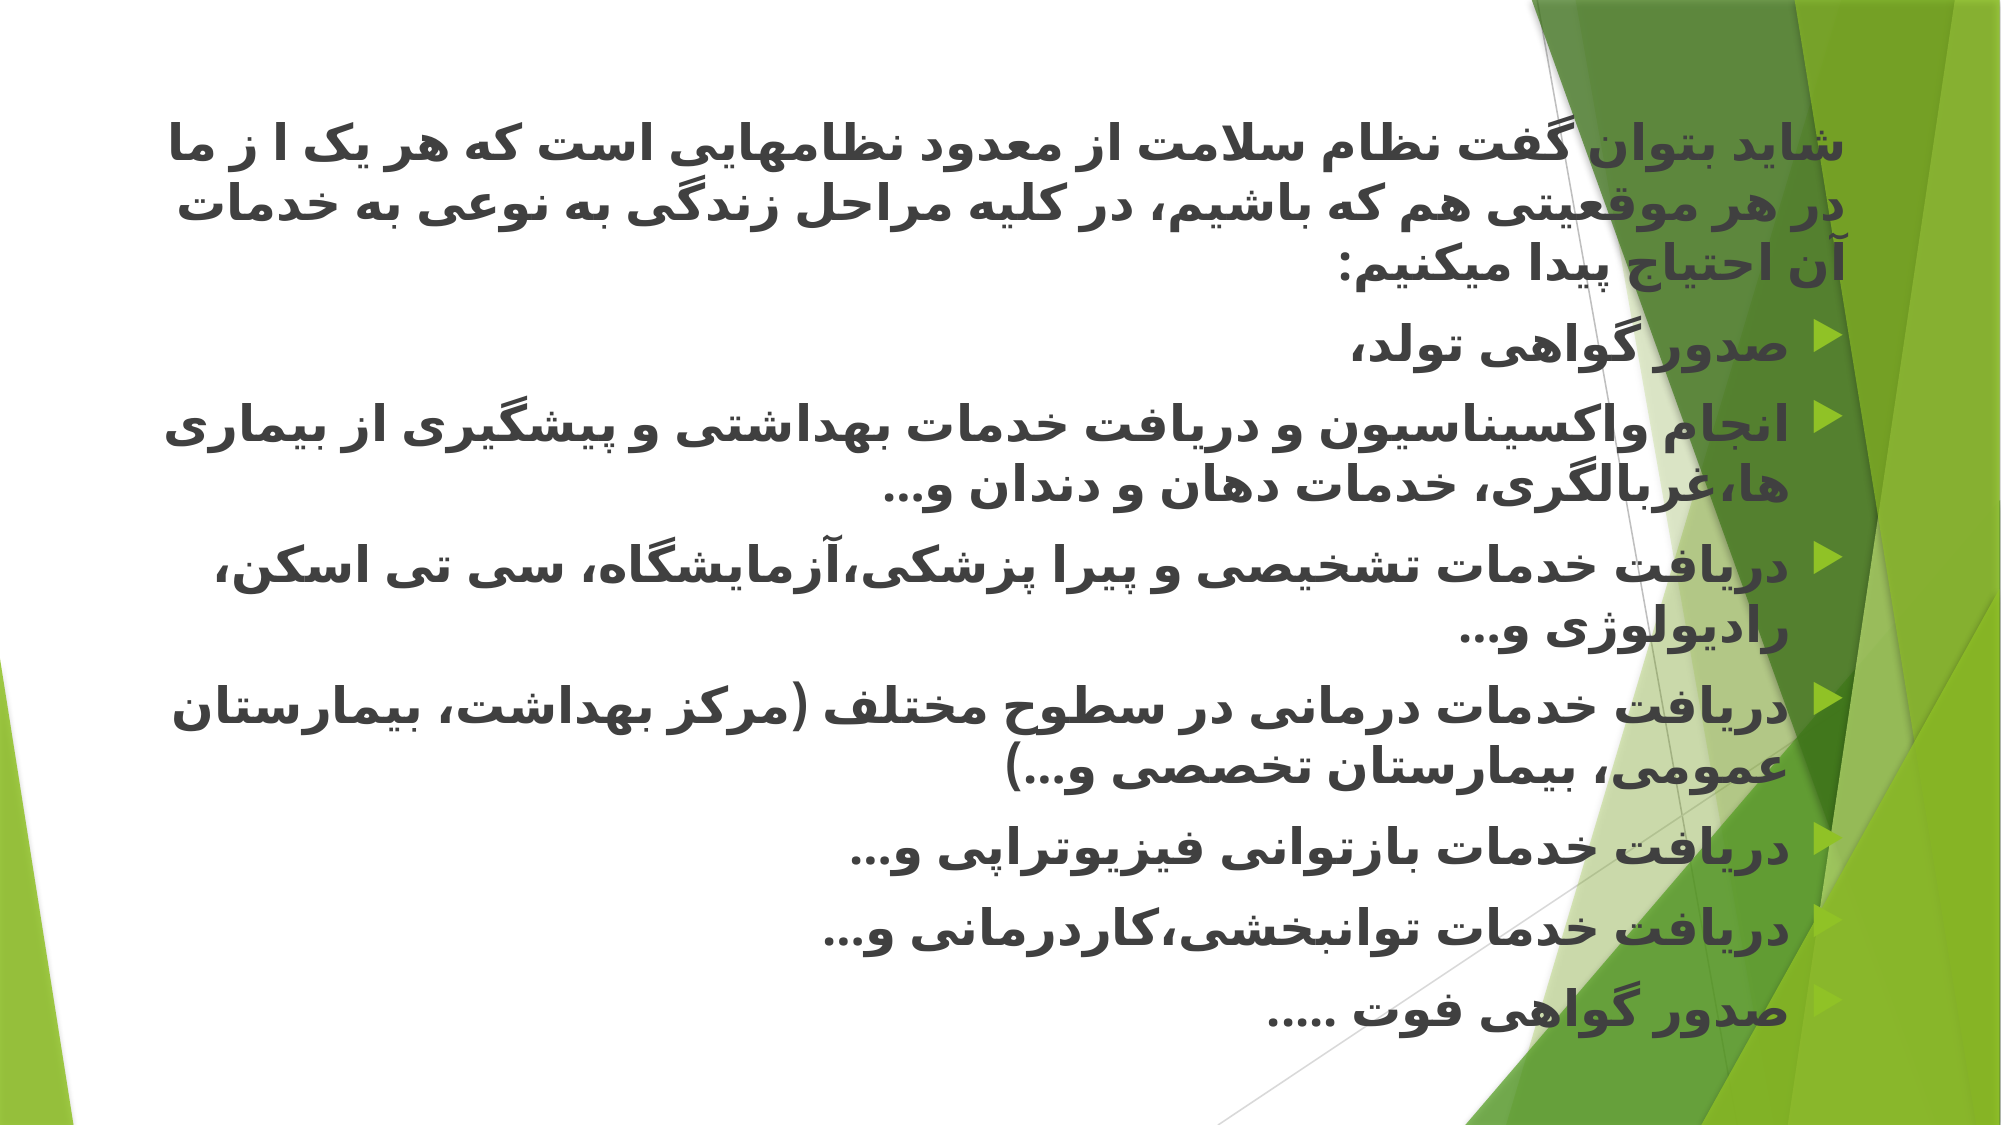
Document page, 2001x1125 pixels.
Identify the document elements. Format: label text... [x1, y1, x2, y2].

list شاید بتوان گفت نظام سلامت از معدود نظامهایی است که هر یک ا ز ما در هر موقعیتی هم که باشیم، در کلیه مراحل زندگی به نوعی به خدمات آن احتیاج پیدا میکنیم: صدور گواهی تولد، انجام واکسیناسیون و دریافت خدمات بهداشتی و پیشگیری از بیماری ها،غربالگری، خدمات دهان و دندان و… دریافت خدمات تشخیصی و پیرا پزشکی،آزمایشگاه، سی تی اسکن، رادیولوژی و… دریافت خدمات درمانی در سطوح مختلف (مرکز بهداشت، بیمارستان عمومی، بیمارستان تخصصی و…) دریافت خدمات بازتوانی فیزیوتراپی و… دریافت خدمات توانبخشی،کاردرمانی و… صدور گواهی فوت ..... [137, 102, 1863, 1014]
